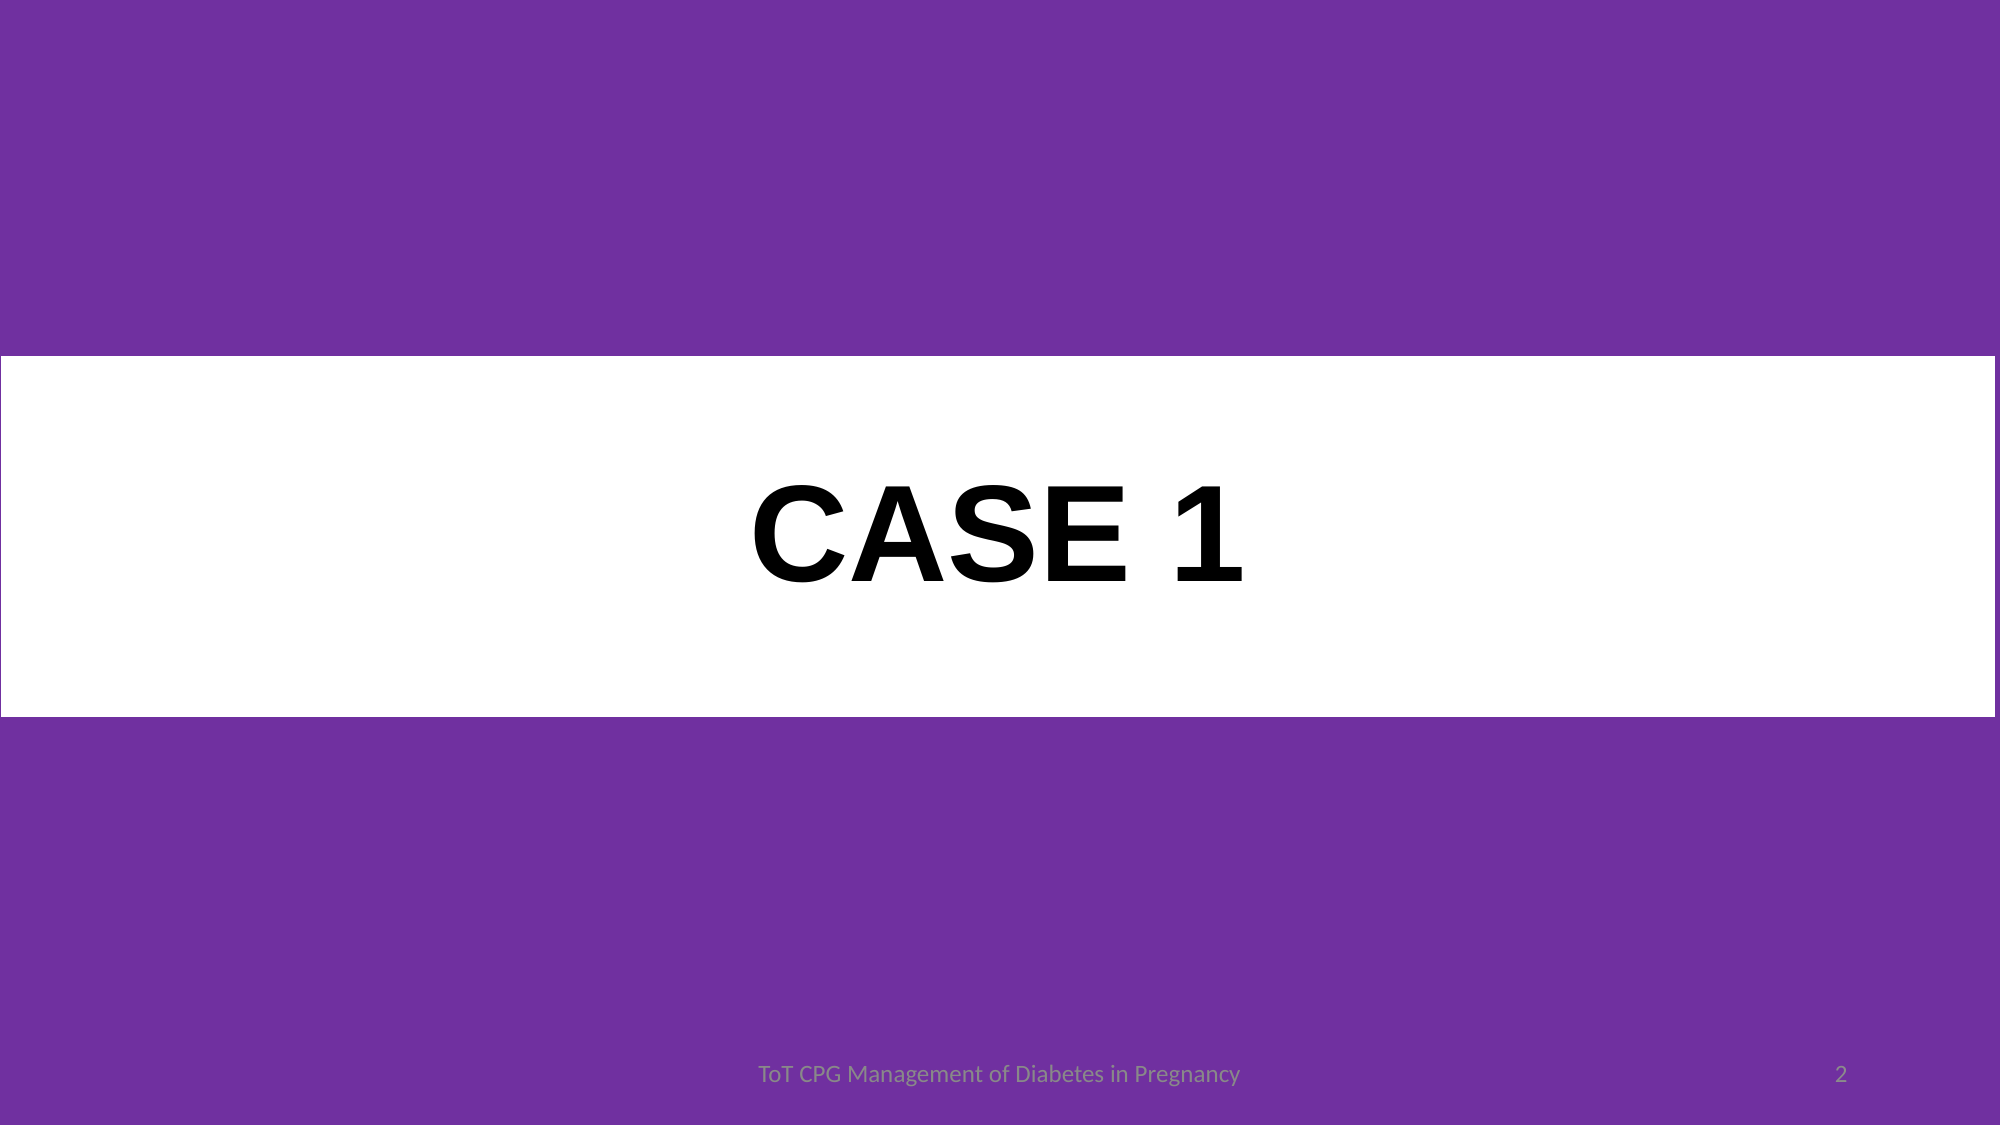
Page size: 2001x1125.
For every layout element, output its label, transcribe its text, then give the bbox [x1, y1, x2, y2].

slide_number 2 [1412, 1042, 1863, 1103]
footer ToT CPG Management of Diabetes in Pregnancy [662, 1042, 1338, 1103]
title CASE 1 [7, 362, 1989, 712]
